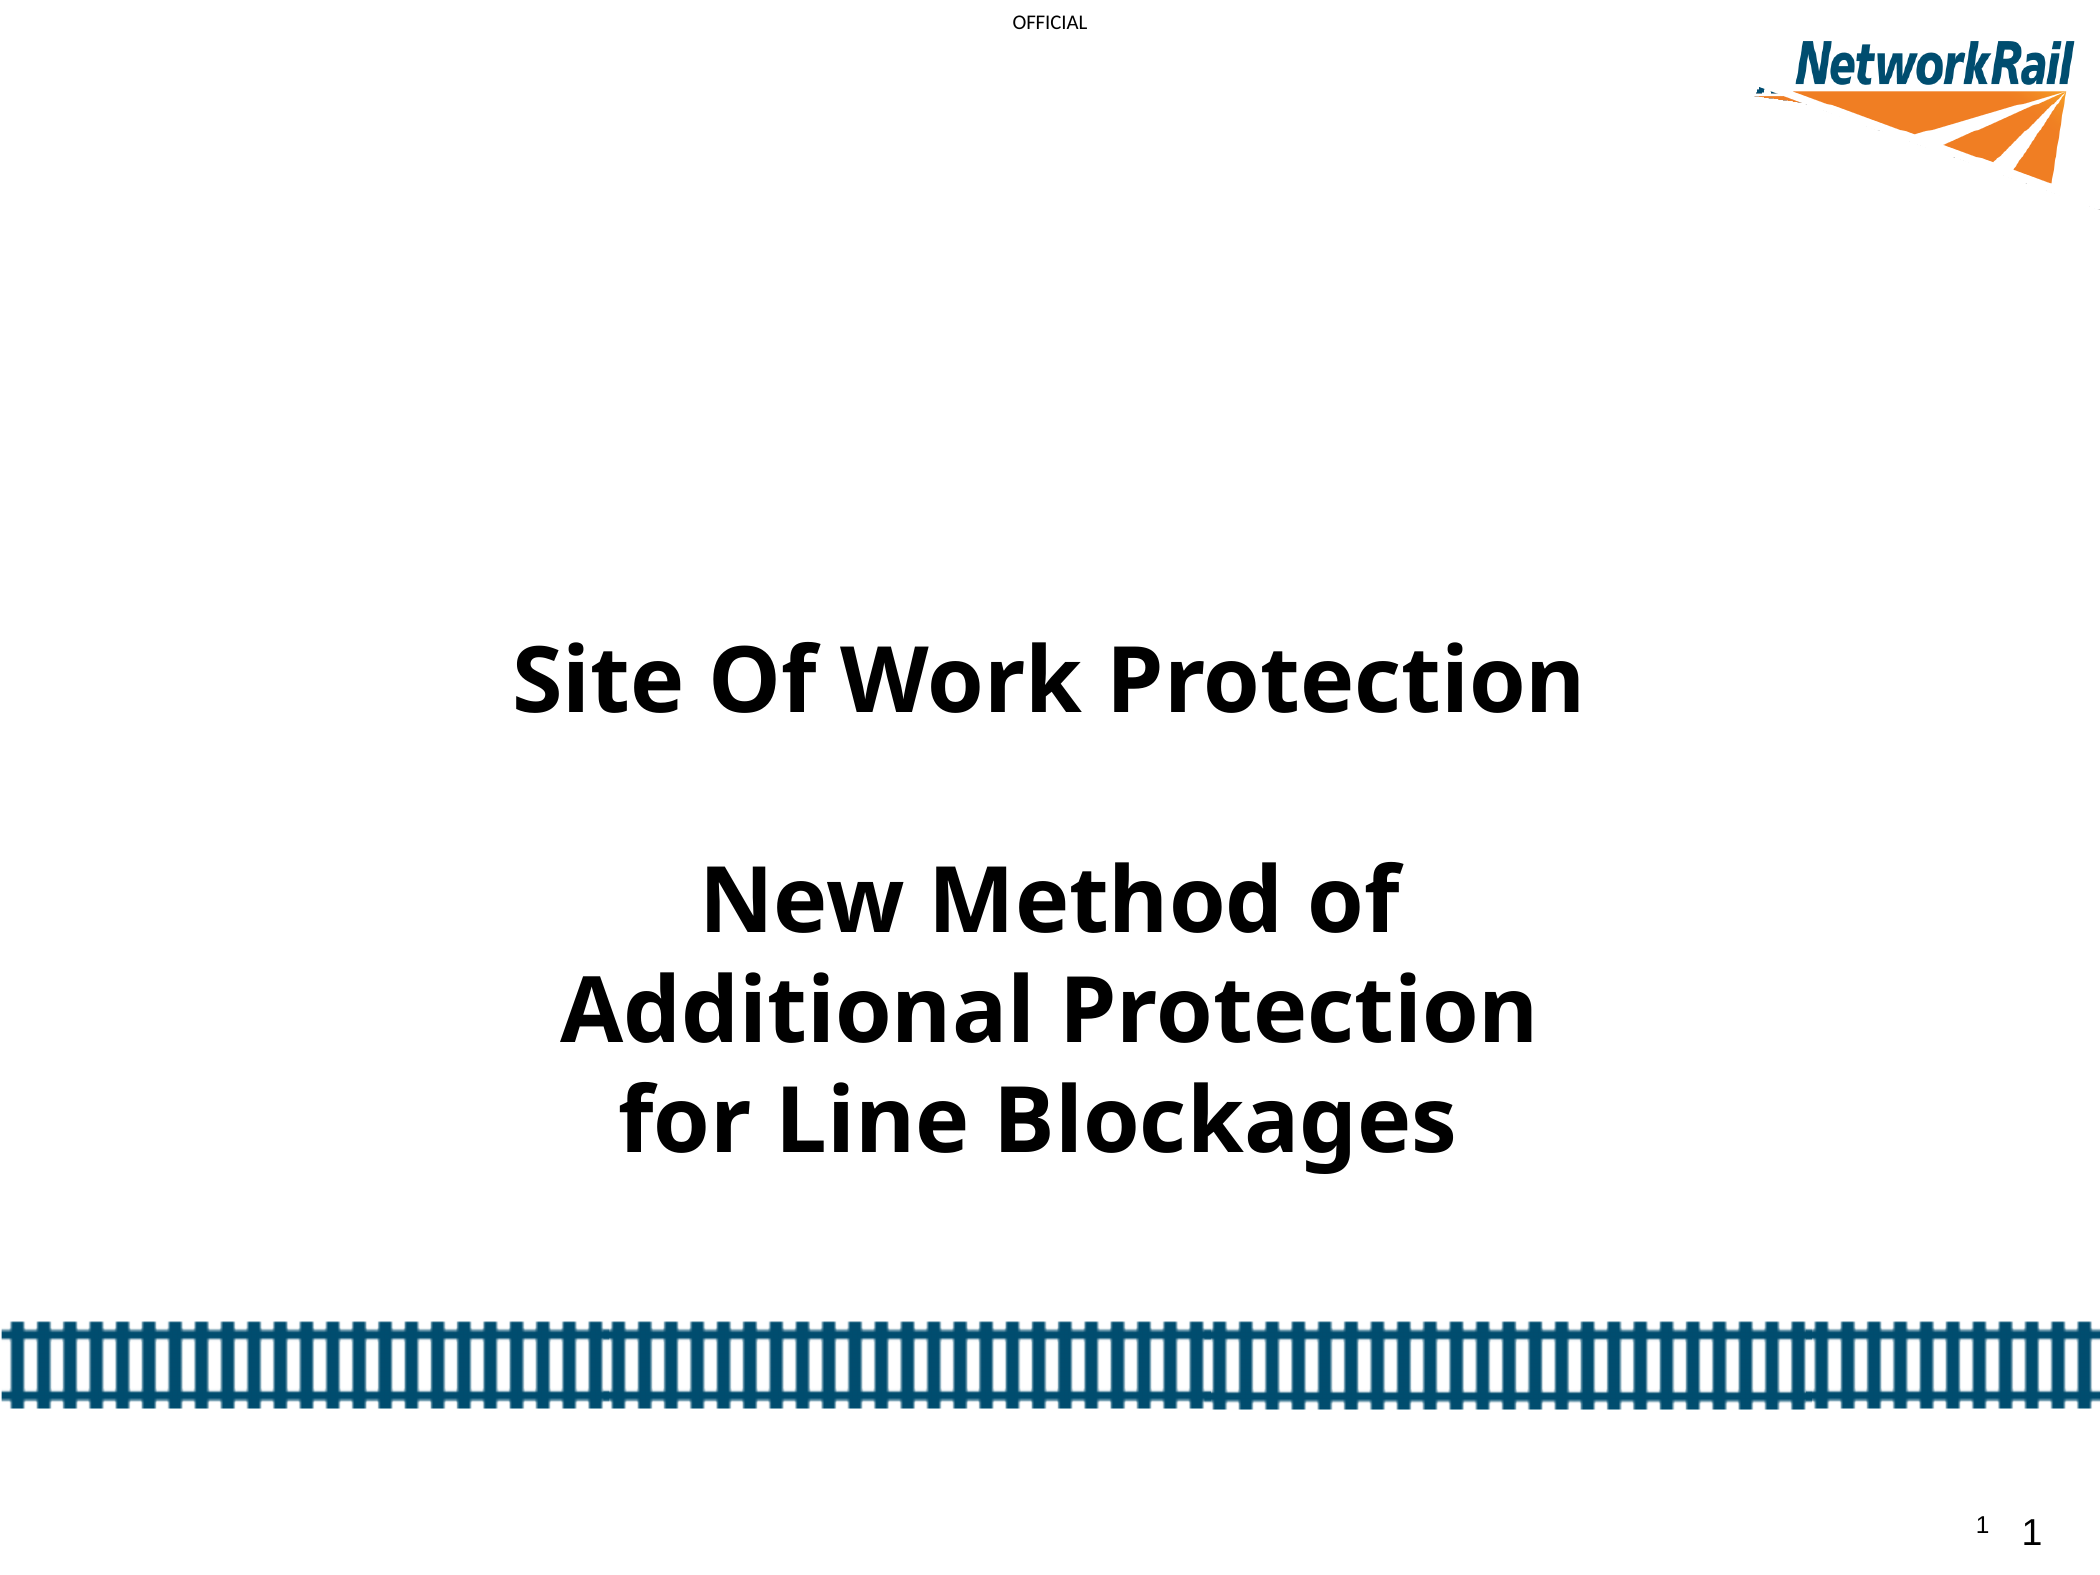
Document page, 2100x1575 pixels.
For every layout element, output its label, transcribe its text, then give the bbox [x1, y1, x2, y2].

picture [102, 1323, 117, 1331]
picture [1778, 1400, 1793, 1409]
picture [470, 1338, 485, 1392]
picture [1804, 1339, 1816, 1392]
picture [992, 1338, 1007, 1392]
picture [549, 1323, 564, 1331]
picture [601, 1399, 613, 1408]
picture [365, 1338, 380, 1392]
picture [286, 1323, 301, 1331]
picture [207, 1323, 222, 1331]
picture [1488, 1400, 1503, 1409]
picture [2038, 1399, 2052, 1408]
picture [1827, 1338, 1842, 1392]
picture [1778, 1323, 1793, 1332]
picture [1932, 1338, 1947, 1392]
picture [1018, 1323, 1033, 1331]
picture [23, 1399, 38, 1408]
picture [76, 1323, 91, 1331]
picture [1252, 1323, 1266, 1332]
picture [207, 1399, 222, 1408]
picture [1725, 1339, 1740, 1393]
picture [1123, 1323, 1138, 1331]
picture [522, 1399, 537, 1408]
picture [601, 1339, 613, 1392]
picture [444, 1399, 458, 1408]
picture [1620, 1400, 1635, 1409]
picture [1646, 1339, 1661, 1393]
picture [1754, 0, 2100, 210]
picture [1252, 1400, 1266, 1409]
picture [1488, 1339, 1503, 1393]
picture [1752, 1323, 1766, 1332]
picture [1252, 1339, 1266, 1393]
picture [286, 1399, 301, 1408]
picture [1, 1399, 12, 1408]
picture [2038, 1323, 2052, 1331]
picture [1045, 1338, 1059, 1392]
picture [913, 1399, 928, 1408]
picture [1357, 1400, 1372, 1409]
picture [1202, 1400, 1214, 1409]
picture [1906, 1338, 1921, 1392]
picture [260, 1399, 274, 1408]
picture [808, 1323, 823, 1331]
picture [1018, 1399, 1033, 1408]
picture [703, 1338, 718, 1392]
picture [1436, 1400, 1451, 1409]
picture [1778, 1339, 1793, 1393]
picture [1567, 1339, 1582, 1393]
picture [2011, 1399, 2026, 1408]
picture [624, 1323, 639, 1331]
picture [49, 1399, 64, 1408]
picture [887, 1338, 902, 1392]
picture [575, 1323, 590, 1331]
picture [365, 1323, 380, 1331]
picture [312, 1338, 327, 1392]
picture [1383, 1400, 1398, 1409]
picture [312, 1323, 327, 1331]
picture [782, 1399, 797, 1408]
picture [2064, 1399, 2079, 1408]
picture [339, 1338, 353, 1392]
picture [1331, 1339, 1345, 1393]
picture [1959, 1323, 1974, 1331]
picture [155, 1399, 169, 1408]
picture [1410, 1339, 1424, 1393]
picture [496, 1323, 511, 1331]
picture [1304, 1323, 1319, 1332]
picture [1462, 1339, 1477, 1393]
picture [339, 1399, 353, 1408]
picture [2011, 1338, 2026, 1392]
picture [1672, 1323, 1687, 1332]
picture [1071, 1399, 1086, 1408]
picture [1176, 1323, 1191, 1331]
picture [2090, 1338, 2100, 1392]
picture [1071, 1323, 1086, 1331]
picture [49, 1323, 64, 1331]
picture [1357, 1339, 1372, 1393]
picture [1827, 1399, 1842, 1408]
picture [729, 1399, 744, 1408]
picture [808, 1399, 823, 1408]
picture [1853, 1399, 1868, 1408]
picture [650, 1338, 665, 1392]
picture [782, 1338, 797, 1392]
picture [835, 1399, 849, 1408]
picture [1331, 1323, 1345, 1332]
picture [624, 1399, 639, 1408]
picture [286, 1338, 301, 1392]
picture [444, 1323, 458, 1331]
picture [808, 1338, 823, 1392]
picture [756, 1338, 770, 1392]
picture [940, 1323, 954, 1331]
picture [1880, 1323, 1895, 1331]
picture [234, 1323, 248, 1331]
picture [782, 1323, 797, 1331]
picture [1202, 1339, 1214, 1392]
picture [650, 1399, 665, 1408]
picture [1123, 1399, 1138, 1408]
picture [549, 1338, 564, 1392]
picture [1, 1323, 12, 1331]
picture [1672, 1339, 1687, 1393]
picture [729, 1338, 744, 1392]
picture [861, 1323, 875, 1331]
picture [1959, 1338, 1974, 1392]
picture [1959, 1399, 1974, 1408]
picture [1410, 1400, 1424, 1409]
picture [992, 1399, 1007, 1408]
picture [1357, 1323, 1372, 1332]
picture [417, 1399, 432, 1408]
picture [444, 1338, 458, 1392]
picture [1123, 1338, 1138, 1392]
picture [1462, 1400, 1477, 1409]
picture [1567, 1323, 1582, 1332]
picture [1804, 1399, 1816, 1409]
picture [1880, 1399, 1895, 1408]
picture [181, 1338, 196, 1392]
picture [1176, 1399, 1191, 1408]
picture [391, 1399, 406, 1408]
picture [913, 1323, 928, 1331]
picture [1752, 1339, 1766, 1393]
text_box Site Of Work Protection New Method of Additional Protection for Line Blockages [485, 613, 1615, 1178]
picture [940, 1338, 954, 1392]
picture [992, 1323, 1007, 1331]
picture [1, 1338, 12, 1392]
picture [470, 1323, 485, 1331]
picture [1567, 1400, 1582, 1409]
picture [1594, 1323, 1608, 1332]
picture [128, 1399, 143, 1408]
picture [128, 1323, 143, 1331]
picture [549, 1399, 564, 1408]
picture [1176, 1338, 1191, 1392]
picture [207, 1338, 222, 1392]
picture [835, 1338, 849, 1392]
picture [1594, 1400, 1608, 1409]
picture [1906, 1399, 1921, 1408]
picture [76, 1399, 91, 1408]
picture [1906, 1323, 1921, 1331]
picture [1725, 1400, 1740, 1409]
picture [1488, 1323, 1503, 1332]
picture [1097, 1323, 1112, 1331]
picture [1383, 1339, 1398, 1393]
picture [1331, 1400, 1345, 1409]
picture [1071, 1338, 1086, 1392]
picture [391, 1323, 406, 1331]
picture [417, 1338, 432, 1392]
picture [260, 1338, 274, 1392]
picture [1304, 1400, 1319, 1409]
picture [1541, 1323, 1556, 1332]
picture [522, 1338, 537, 1392]
picture [1620, 1323, 1635, 1332]
picture [417, 1323, 432, 1331]
picture [1278, 1400, 1293, 1409]
picture [835, 1323, 849, 1331]
picture [624, 1338, 639, 1392]
picture [1278, 1323, 1293, 1332]
picture [2011, 1323, 2026, 1331]
picture [650, 1323, 665, 1331]
picture [1045, 1399, 1059, 1408]
picture [887, 1323, 902, 1331]
picture [1410, 1323, 1424, 1332]
picture [1225, 1339, 1240, 1393]
picture [887, 1399, 902, 1408]
picture [966, 1323, 981, 1331]
picture [1804, 1322, 1816, 1331]
picture [1436, 1339, 1451, 1393]
picture [102, 1338, 117, 1392]
picture [940, 1399, 954, 1408]
picture [729, 1323, 744, 1331]
picture [1304, 1339, 1319, 1393]
picture [1985, 1338, 2000, 1392]
picture [1150, 1338, 1165, 1392]
picture [966, 1399, 981, 1408]
picture [128, 1338, 143, 1392]
picture [1853, 1323, 1868, 1331]
picture [1150, 1323, 1165, 1331]
picture [677, 1323, 692, 1331]
picture [23, 1323, 38, 1331]
picture [1383, 1323, 1398, 1332]
picture [1515, 1400, 1530, 1409]
picture [1515, 1323, 1530, 1332]
picture [1097, 1399, 1112, 1408]
picture [1699, 1339, 1714, 1393]
picture [2038, 1338, 2052, 1392]
picture [470, 1399, 485, 1408]
picture [1672, 1400, 1687, 1409]
picture [2064, 1338, 2079, 1392]
picture [2064, 1323, 2079, 1331]
picture [23, 1338, 38, 1392]
picture [1202, 1322, 1214, 1331]
picture [1646, 1323, 1661, 1332]
picture [703, 1323, 718, 1331]
picture [1880, 1338, 1895, 1392]
picture [49, 1338, 64, 1392]
picture [181, 1323, 196, 1331]
picture [1018, 1338, 1033, 1392]
picture [861, 1338, 875, 1392]
picture [522, 1323, 537, 1331]
picture [2090, 1323, 2100, 1331]
picture [1594, 1339, 1608, 1393]
picture [703, 1399, 718, 1408]
picture [234, 1338, 248, 1392]
picture [1515, 1339, 1530, 1393]
picture [391, 1338, 406, 1392]
picture [913, 1338, 928, 1392]
picture [1985, 1399, 2000, 1408]
picture [234, 1399, 248, 1408]
picture [1278, 1339, 1293, 1393]
picture [155, 1323, 169, 1331]
picture [861, 1399, 875, 1408]
slide_number 1 [1910, 1500, 2058, 1543]
picture [1752, 1400, 1766, 1409]
picture [1225, 1323, 1240, 1332]
picture [575, 1399, 590, 1408]
picture [756, 1323, 770, 1331]
picture [1097, 1338, 1112, 1392]
picture [260, 1323, 274, 1331]
picture [677, 1338, 692, 1392]
picture [756, 1399, 770, 1408]
picture [2090, 1399, 2100, 1408]
picture [365, 1399, 380, 1408]
picture [1541, 1339, 1556, 1393]
picture [1827, 1323, 1842, 1331]
picture [1699, 1400, 1714, 1409]
picture [496, 1338, 511, 1392]
picture [601, 1322, 613, 1331]
picture [1462, 1323, 1477, 1332]
picture [966, 1338, 981, 1392]
picture [1725, 1323, 1740, 1332]
picture [312, 1399, 327, 1408]
picture [1225, 1400, 1240, 1409]
picture [1541, 1400, 1556, 1409]
picture [575, 1338, 590, 1392]
picture [1932, 1399, 1947, 1408]
picture [181, 1399, 196, 1408]
picture [339, 1323, 353, 1331]
picture [155, 1338, 169, 1392]
picture [1045, 1323, 1059, 1331]
picture [1932, 1323, 1947, 1331]
picture [1150, 1399, 1165, 1408]
picture [1436, 1323, 1451, 1332]
picture [76, 1338, 91, 1392]
picture [1699, 1323, 1714, 1332]
picture [1853, 1338, 1868, 1392]
picture [1620, 1339, 1635, 1393]
picture [1985, 1323, 2000, 1331]
picture [677, 1399, 692, 1408]
picture [1646, 1400, 1661, 1409]
picture [102, 1399, 117, 1408]
picture [496, 1399, 511, 1408]
